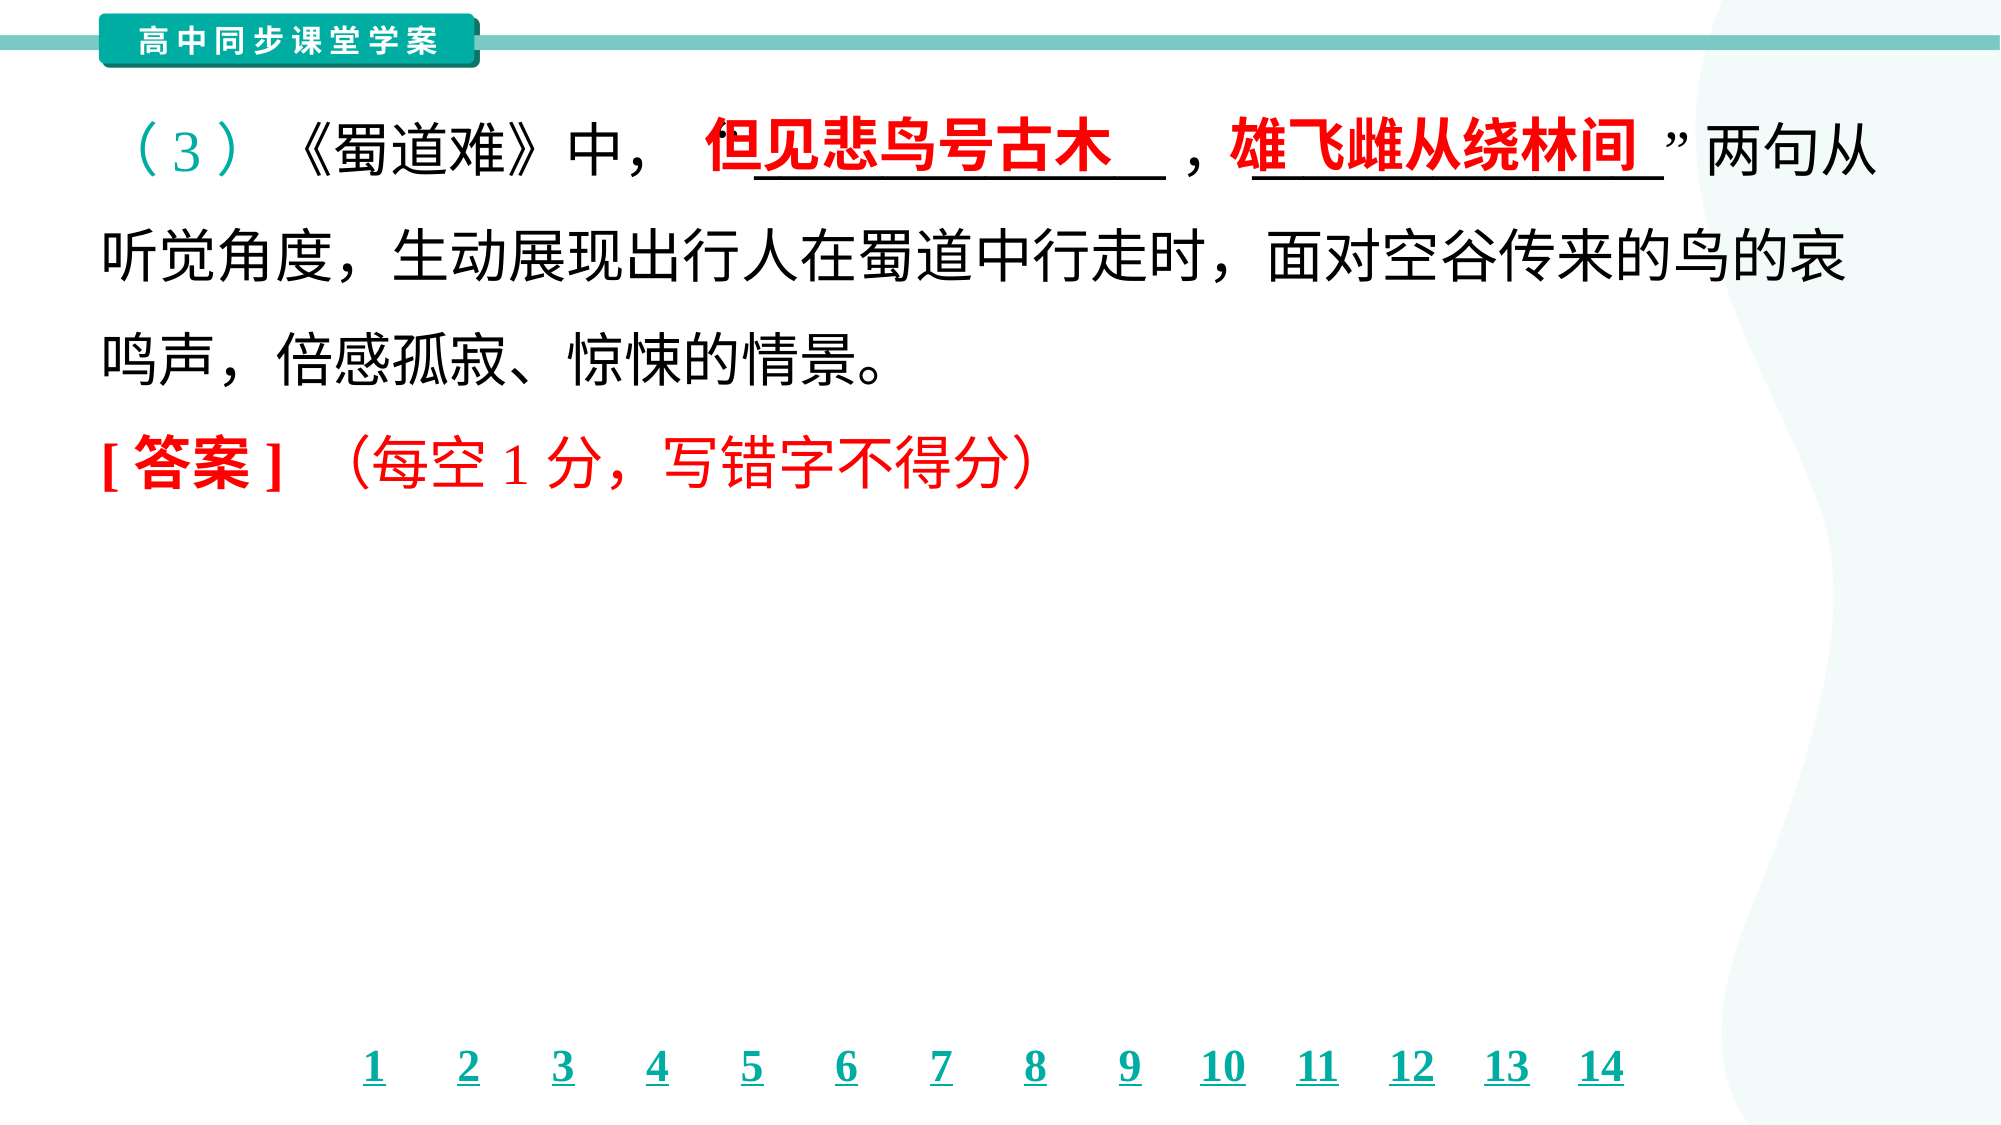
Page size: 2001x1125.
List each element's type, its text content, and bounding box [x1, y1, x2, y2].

text_box [答案] （每空1分，写错字不得分） [100, 391, 1899, 485]
picture [0, 0, 2000, 1125]
text_box 雄飞雌从绕林间 [1207, 71, 1660, 166]
text_box 但见悲鸟号古木 [682, 71, 1135, 166]
text_box （3）《蜀道难》中，“________________，________________”两句从 听觉角度，生动展现出行人在蜀道中行走时，面对空谷传来的鸟的哀 鸣声，倍感孤寂、惊悚的情景。 [100, 76, 1899, 383]
